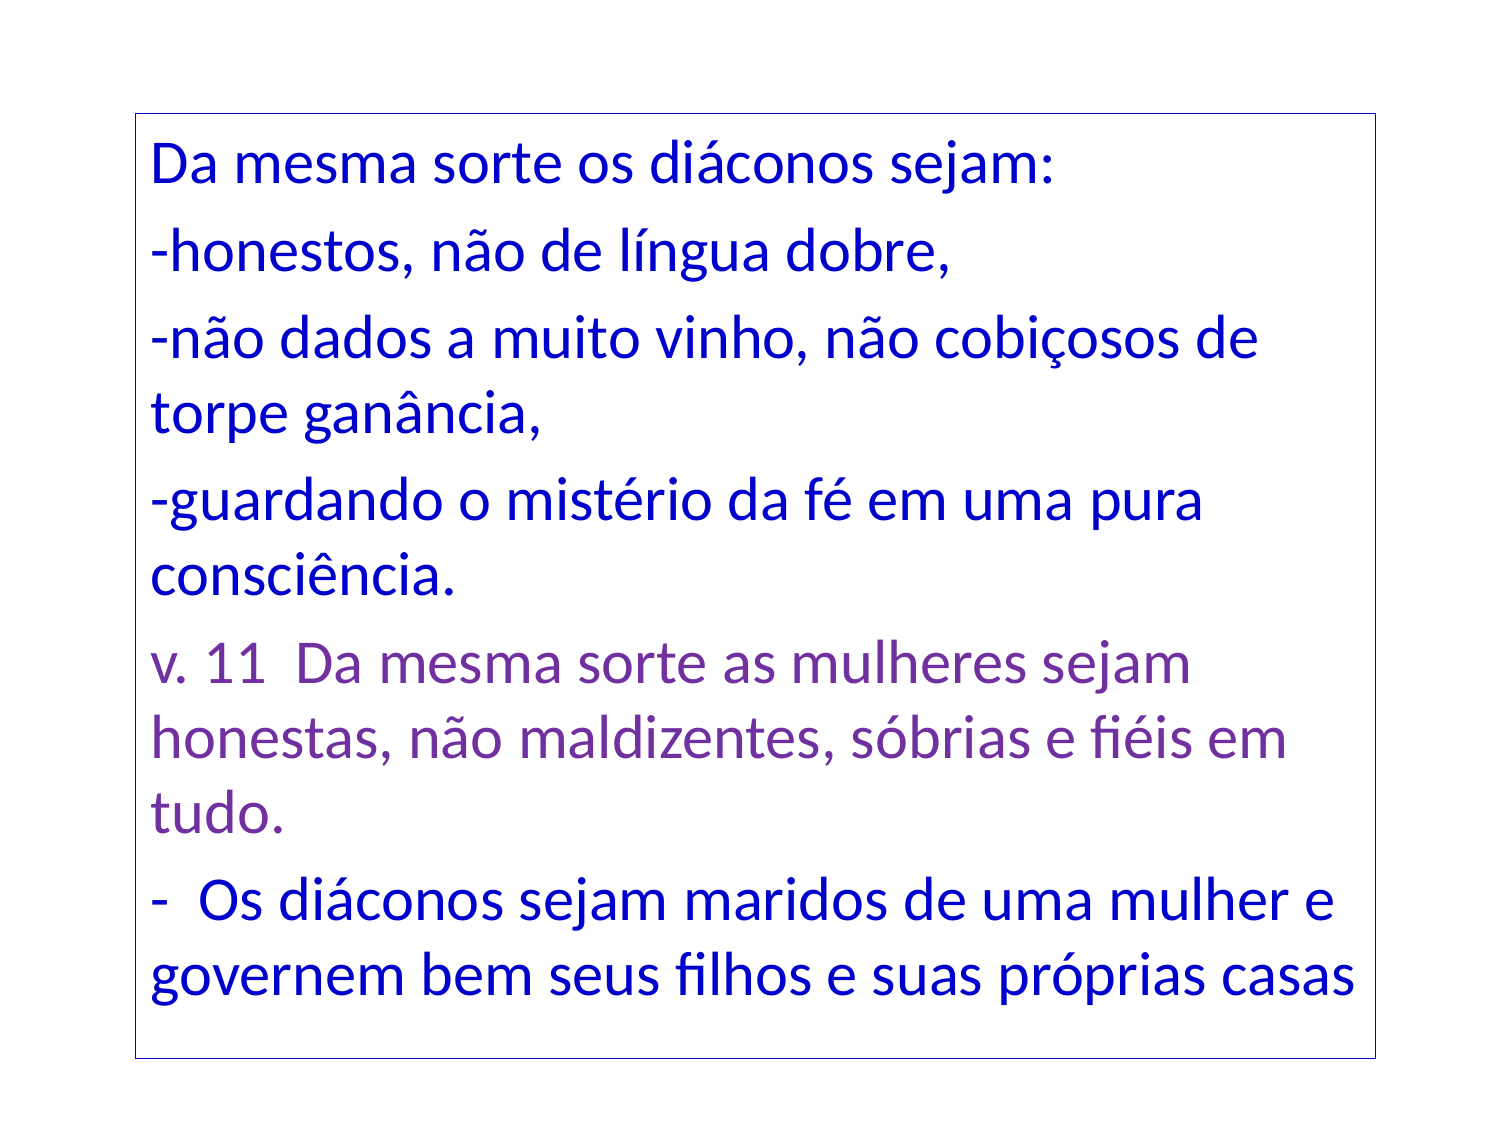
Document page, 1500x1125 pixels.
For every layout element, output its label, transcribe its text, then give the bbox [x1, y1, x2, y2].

list Da mesma sorte os diáconos sejam: -honestos, não de língua dobre, -não dados a muito vinho, não cobiçosos de torpe ganância, -guardando o mistério da fé em uma pura consciência. v. 11 Da mesma sorte as mulheres sejam honestas, não maldizentes, sóbrias e fiéis em tudo. - Os diáconos sejam maridos de uma mulher e governem bem seus filhos e suas próprias casas [135, 113, 1376, 1059]
